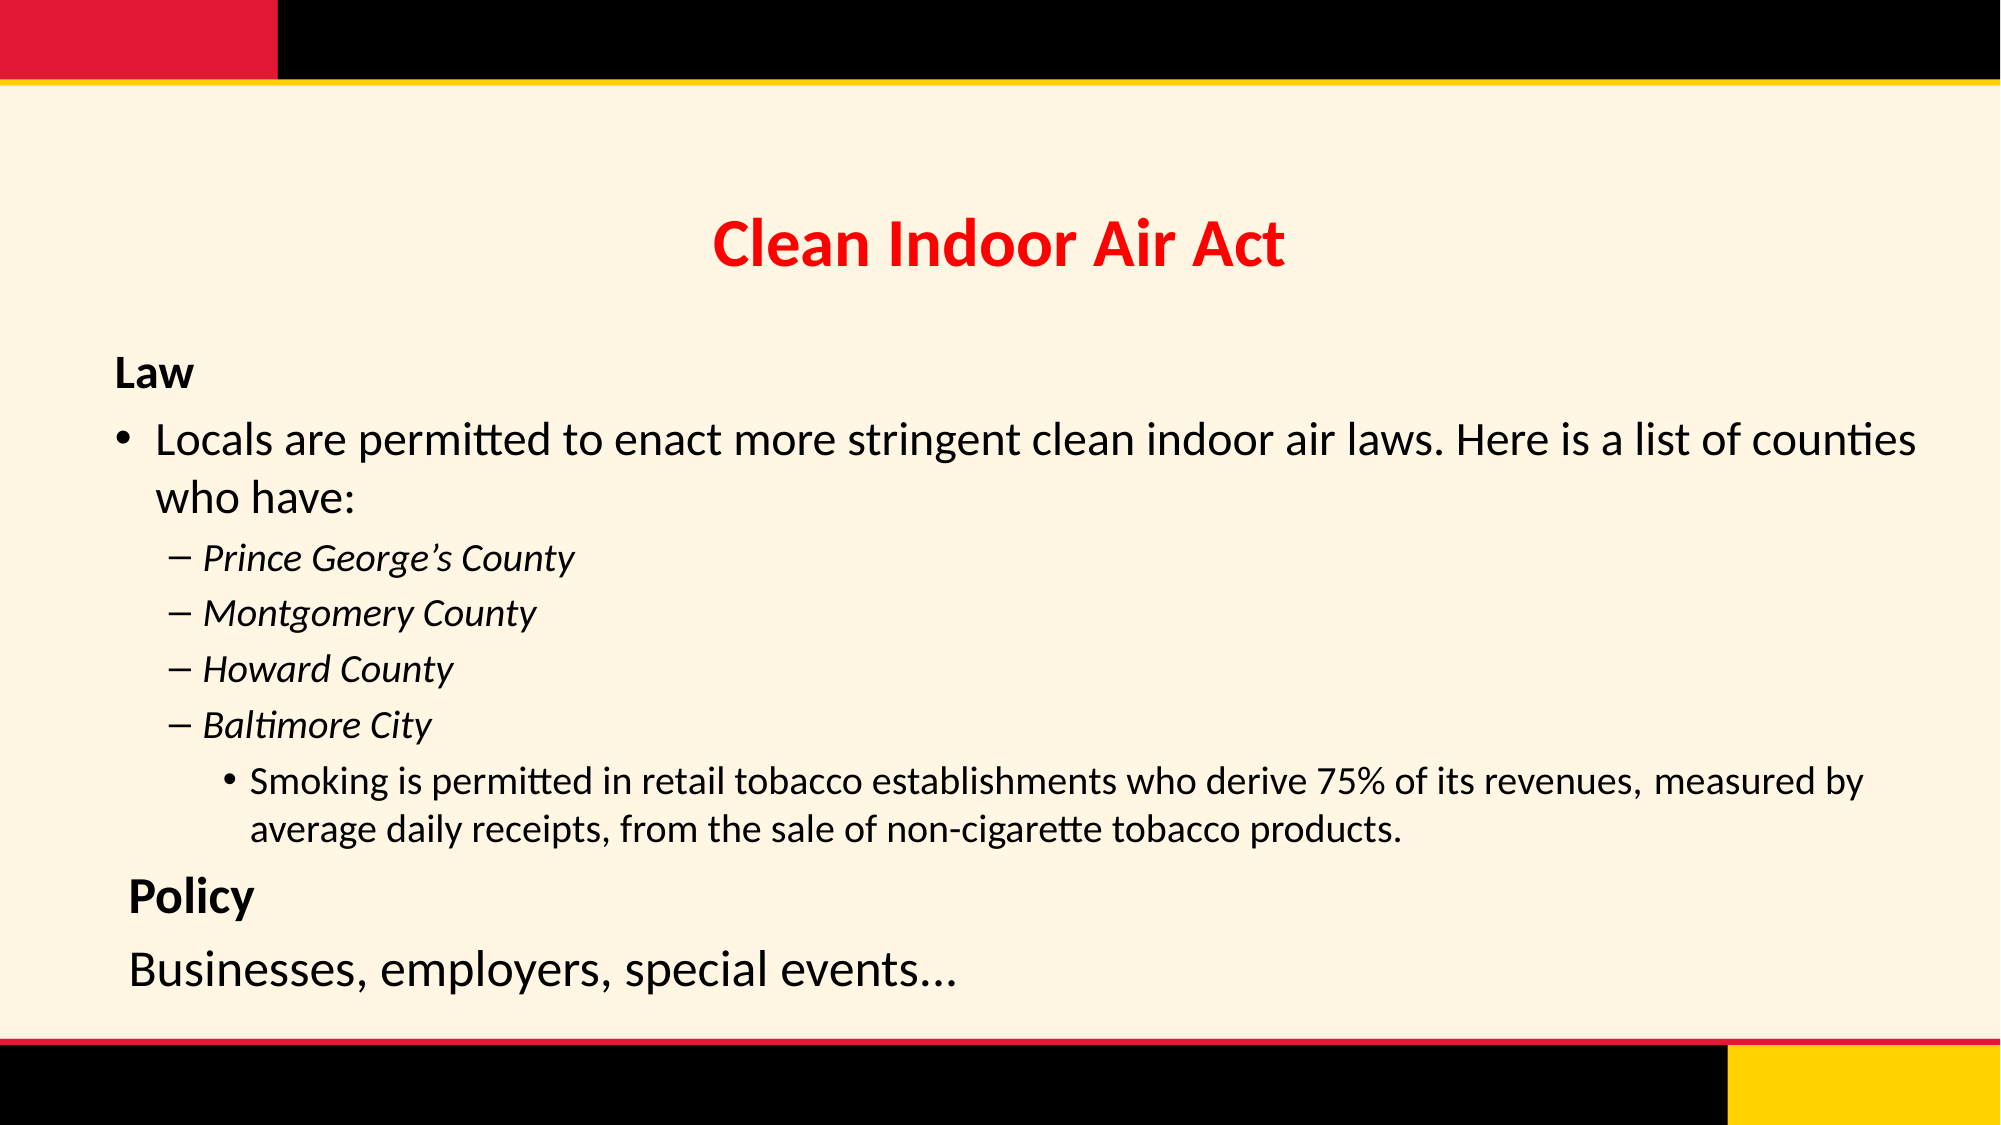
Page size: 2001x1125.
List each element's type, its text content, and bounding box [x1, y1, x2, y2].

list Law Locals are permitted to enact more stringent clean indoor air laws. Here is a list of counties who have: Prince George’s County Montgomery County Howard County Baltimore City Smoking is permitted in retail tobacco establishments who derive 75% of its revenues, measured by average daily receipts, from the sale of non-cigarette tobacco products. Policy Businesses, employers, special events... [99, 333, 1940, 1005]
title Clean Indoor Air Act [99, 145, 1900, 333]
picture [0, 0, 2001, 1125]
